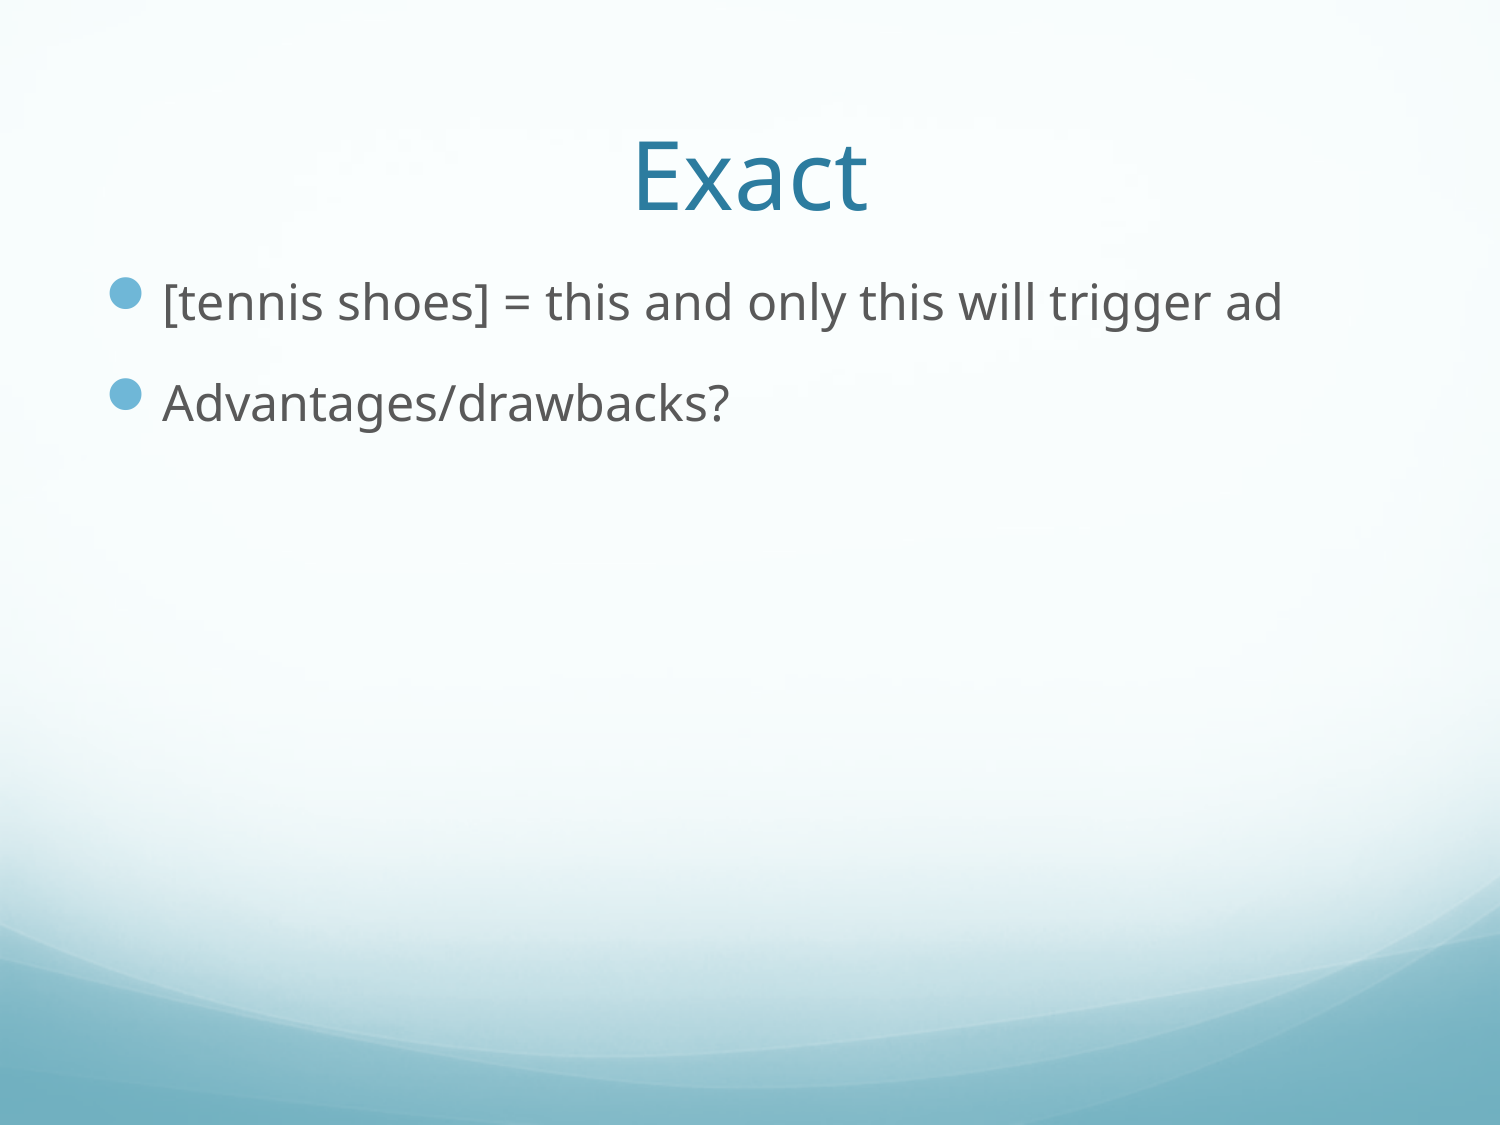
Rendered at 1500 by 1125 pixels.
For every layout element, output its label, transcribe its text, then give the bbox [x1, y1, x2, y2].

list [tennis shoes] = this and only this will trigger ad Advantages/drawbacks? [90, 262, 1410, 975]
title Exact [90, 17, 1410, 237]
